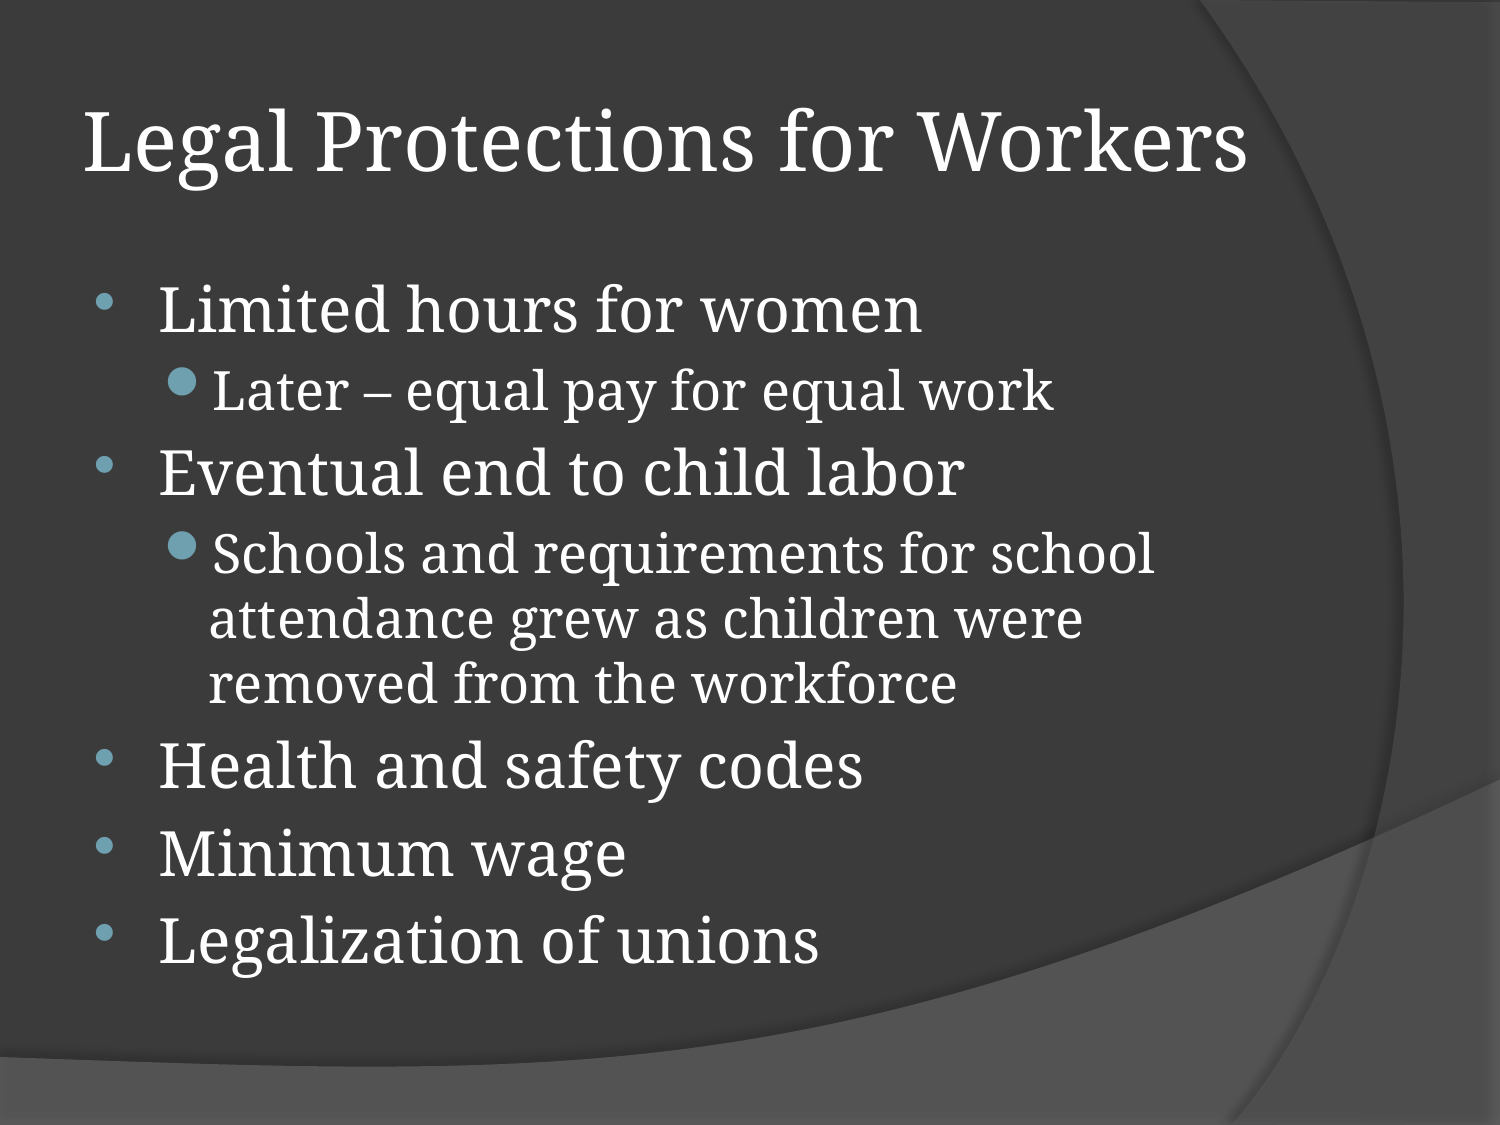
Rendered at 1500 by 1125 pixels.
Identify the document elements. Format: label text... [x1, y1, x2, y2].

title Legal Protections for Workers [75, 45, 1300, 233]
list Limited hours for women Later – equal pay for equal work Eventual end to child labor Schools and requirements for school attendance grew as children were removed from the workforce Health and safety codes Minimum wage Legalization of unions [75, 262, 1300, 1005]
